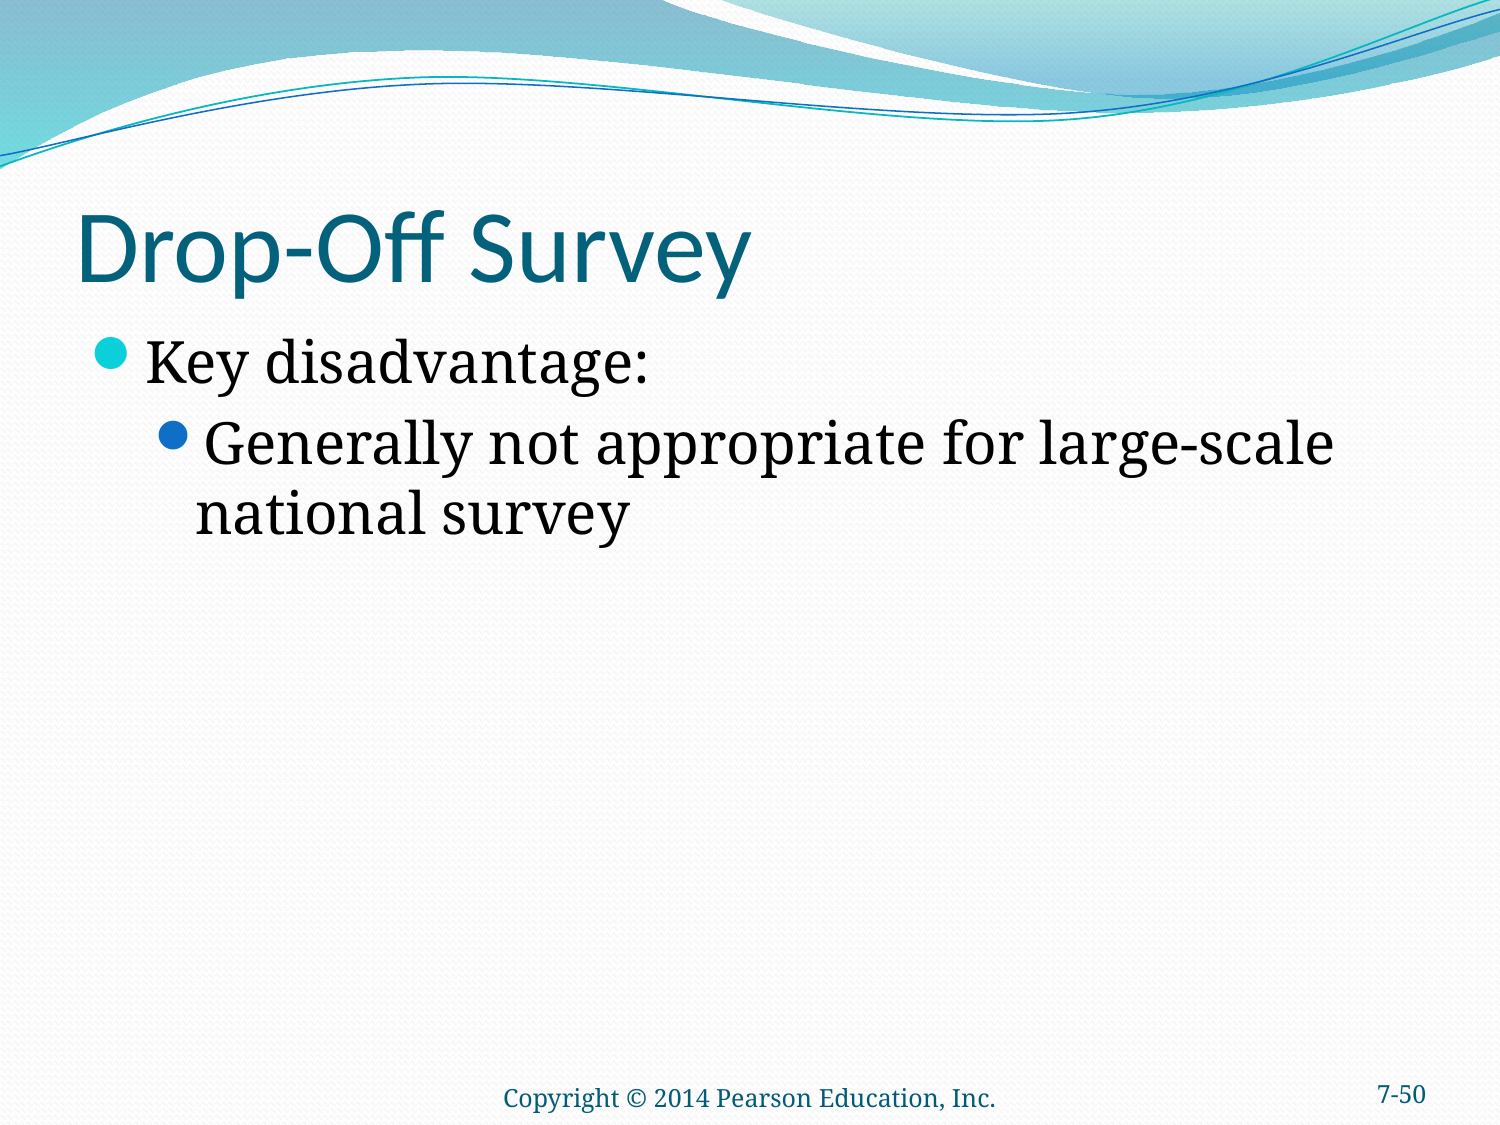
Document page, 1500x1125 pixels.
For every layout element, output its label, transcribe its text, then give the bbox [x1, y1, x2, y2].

list Key disadvantage: Generally not appropriate for large-scale national survey [74, 317, 1426, 1038]
title Drop-Off Survey [74, 115, 1426, 304]
